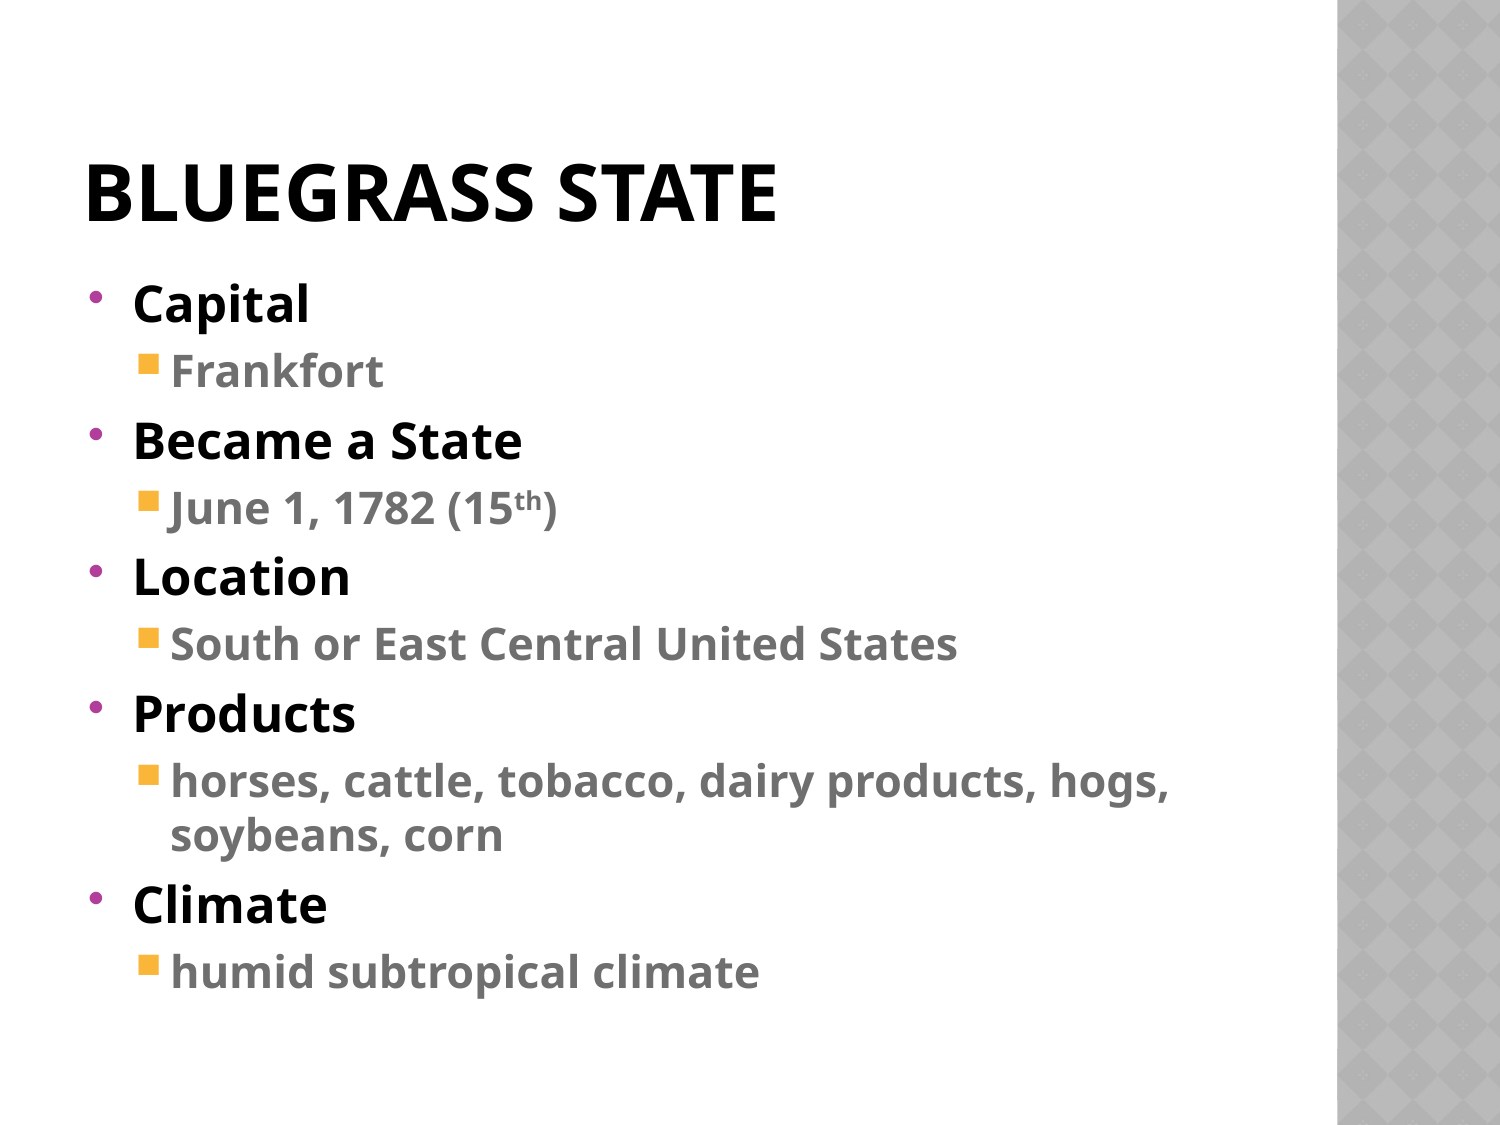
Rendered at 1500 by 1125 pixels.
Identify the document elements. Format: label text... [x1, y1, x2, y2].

list Capital Frankfort Became a State June 1, 1782 (15th) Location South or East Central United States Products horses, cattle, tobacco, dairy products, hogs, soybeans, corn Climate humid subtropical climate [75, 264, 1263, 1059]
title Bluegrass state [75, 50, 1263, 238]
